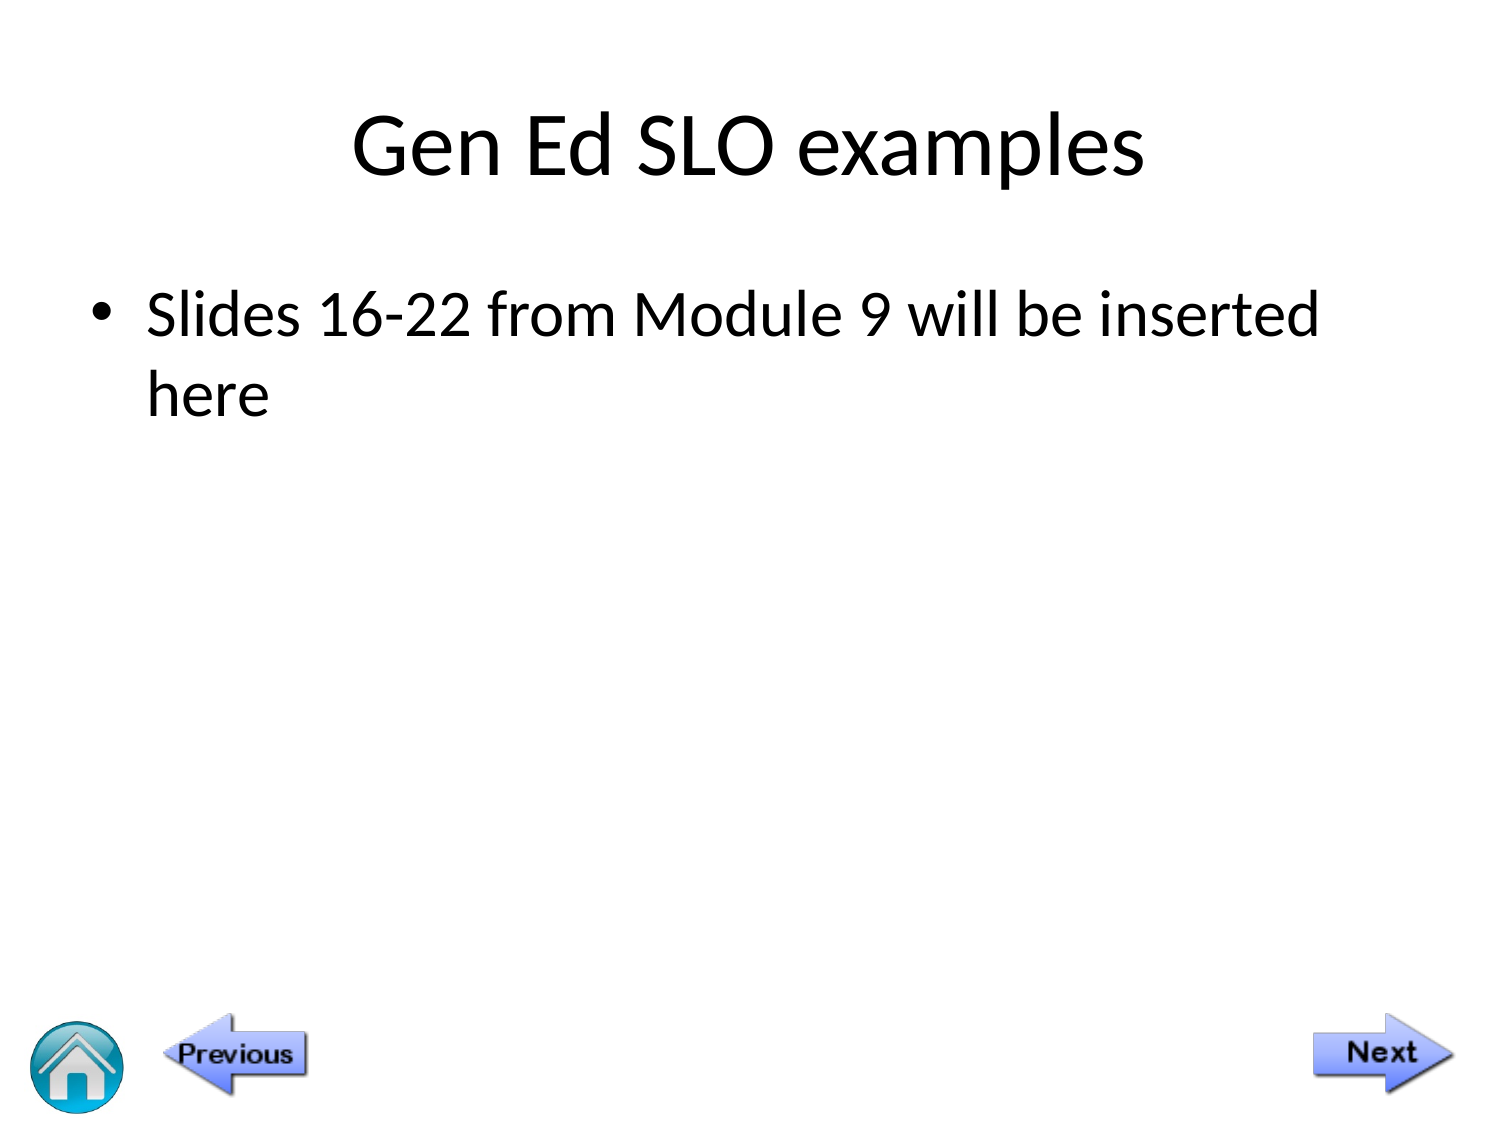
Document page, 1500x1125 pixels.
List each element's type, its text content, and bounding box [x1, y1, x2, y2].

title Gen Ed SLO examples [75, 45, 1425, 233]
list Slides 16-22 from Module 9 will be inserted here [75, 262, 1425, 1005]
picture [24, 1014, 129, 1118]
picture [1312, 1012, 1460, 1100]
picture [162, 1012, 313, 1102]
